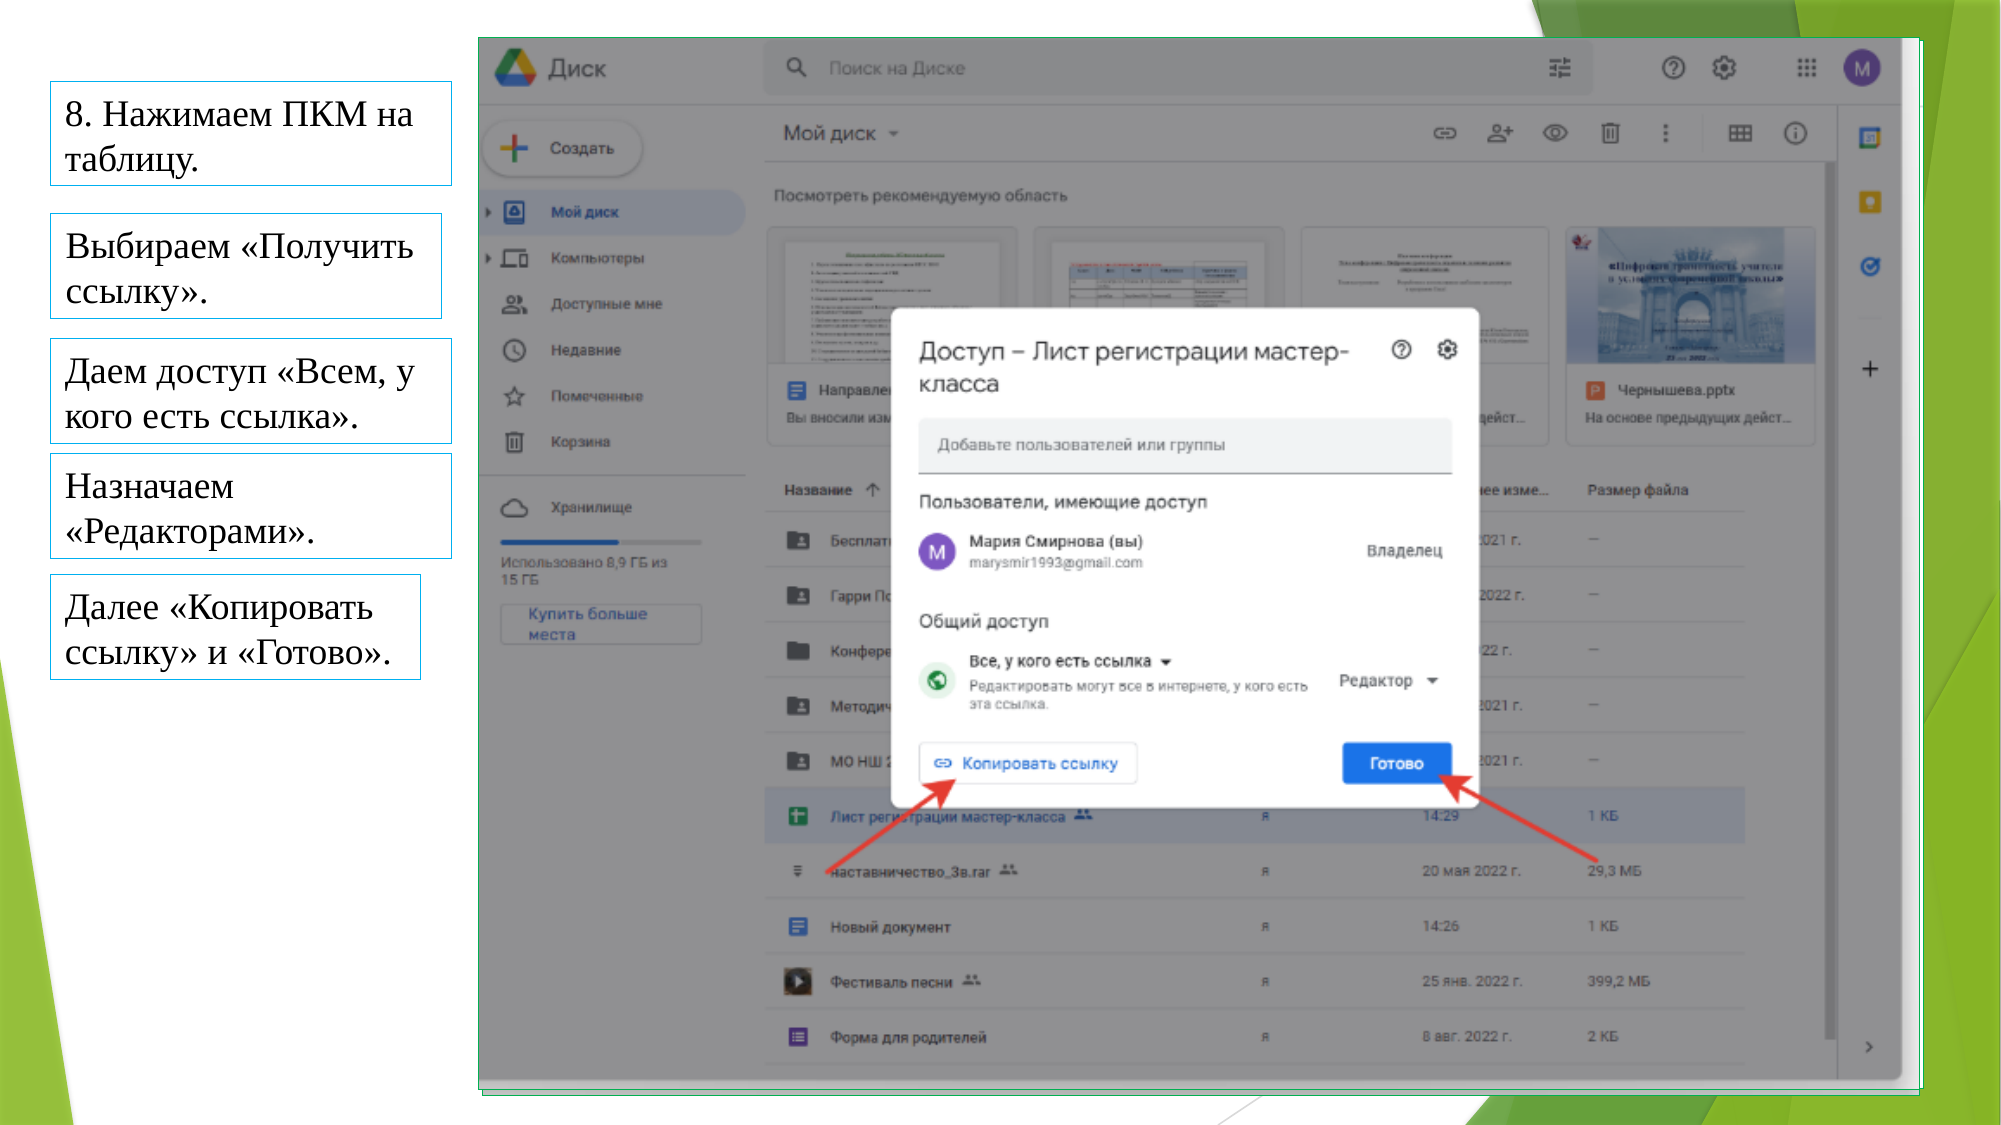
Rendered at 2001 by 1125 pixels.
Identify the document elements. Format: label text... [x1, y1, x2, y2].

text_box Даем доступ «Всем, у кого есть ссылка». [50, 338, 452, 444]
picture [478, 36, 1924, 1097]
text_box Далее «Копировать ссылку» и «Готово». [50, 574, 421, 680]
text_box Выбираем «Получить ссылку». [50, 213, 442, 319]
text_box Назначаем «Редакторами». [50, 453, 452, 559]
text_box 8. Нажимаем ПКМ на таблицу. [50, 81, 452, 186]
